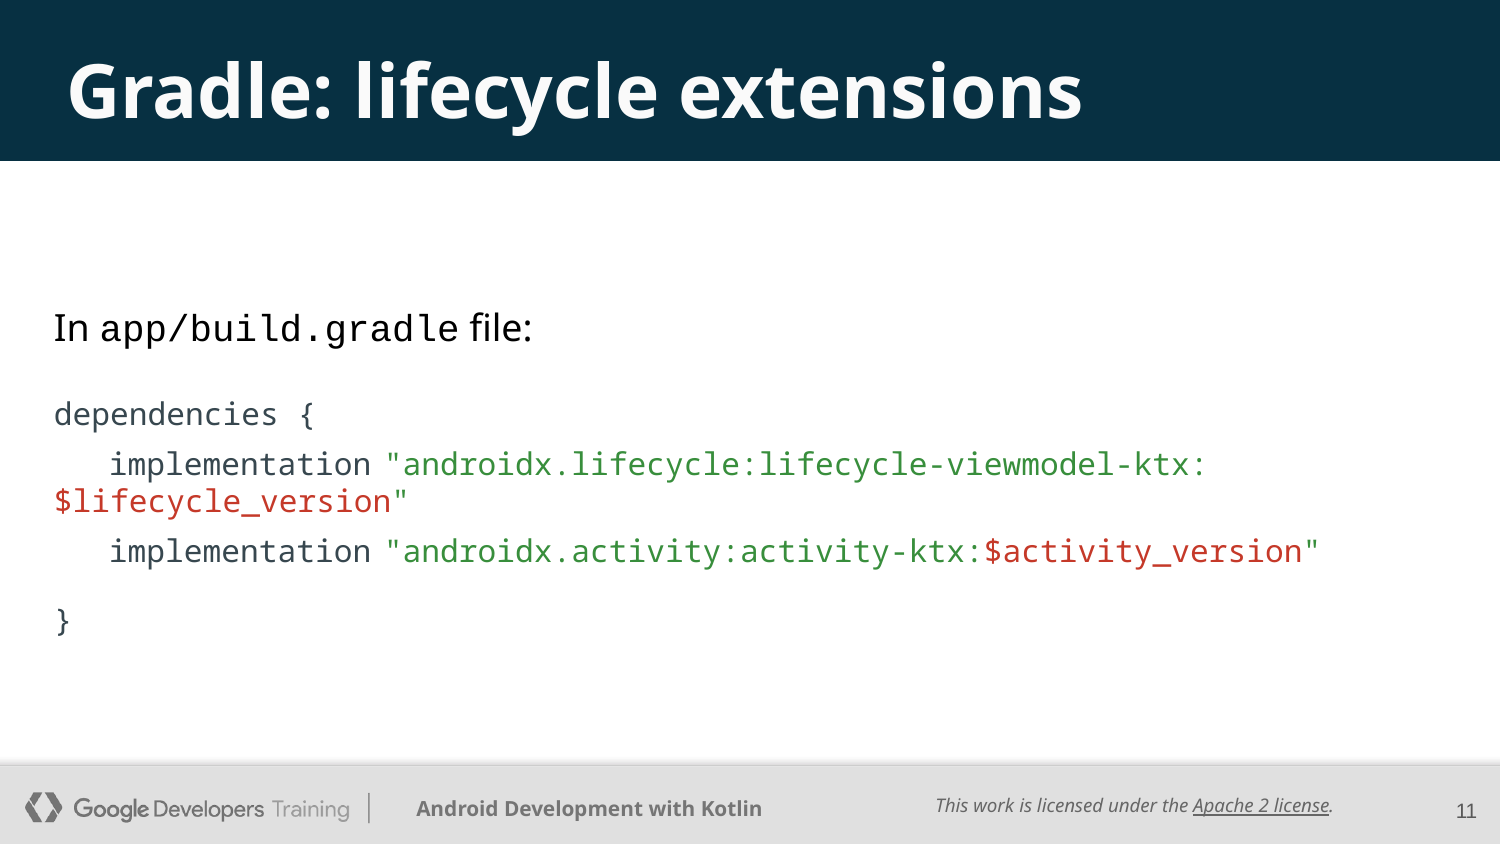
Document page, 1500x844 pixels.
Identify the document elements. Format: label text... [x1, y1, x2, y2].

list In app/build.gradle file: dependencies { implementation "androidx.lifecycle:lifecycle-viewmodel-ktx:$lifecycle_version" implementation "androidx.activity:activity-ktx:$activity_version" } [38, 289, 1481, 594]
picture [0, 161, 1500, 844]
slide_number ‹#› [1402, 777, 1493, 842]
title Gradle: lifecycle extensions [51, 28, 1449, 122]
